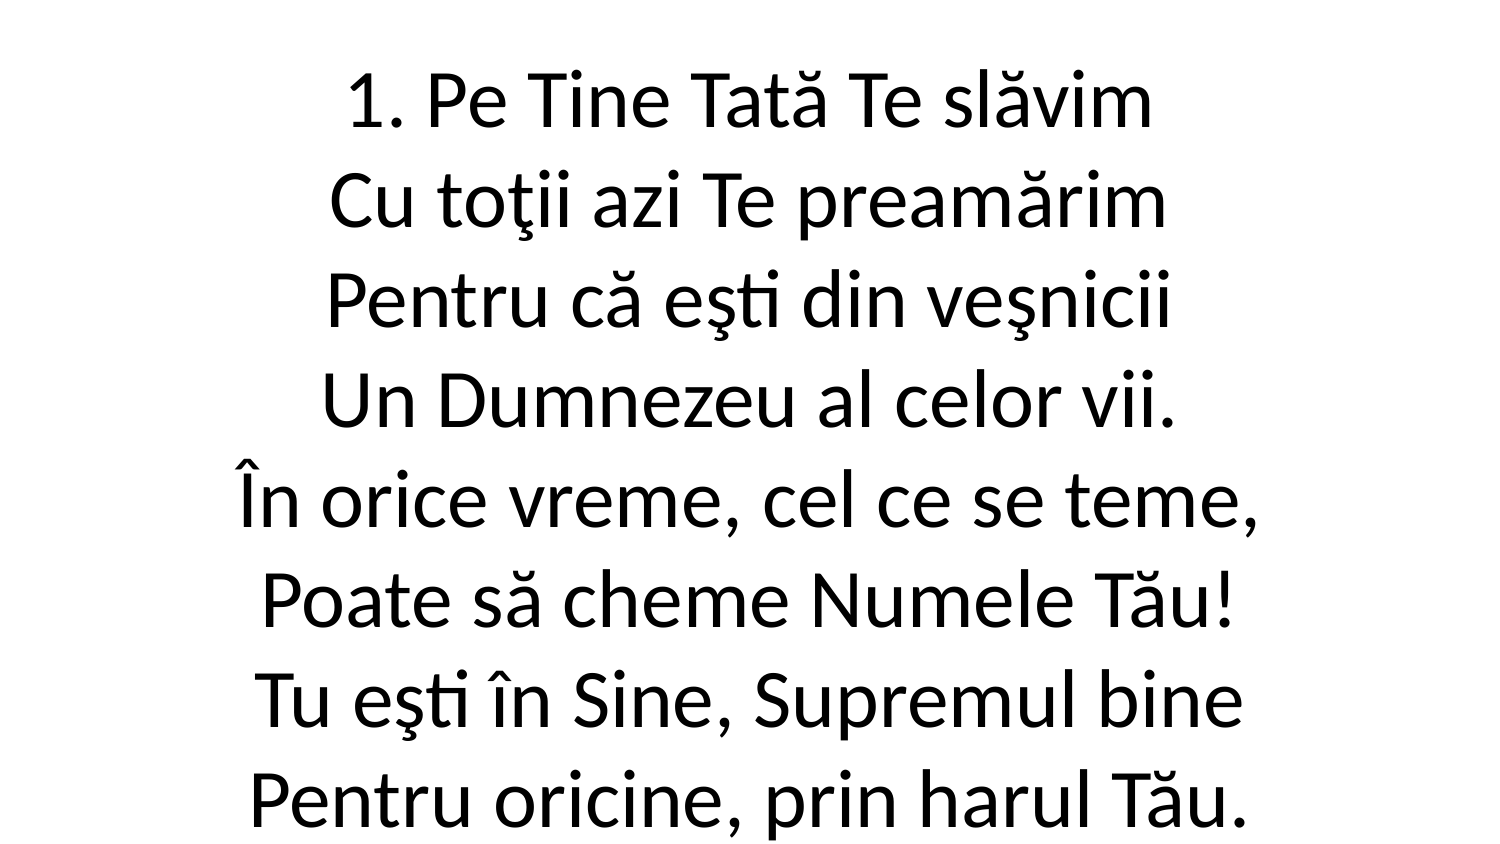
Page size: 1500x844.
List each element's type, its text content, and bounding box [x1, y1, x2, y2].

text_box 1. Pe Tine Tată Te slăvim Cu toţii azi Te preamărim Pentru că eşti din veşnicii Un Dumnezeu al celor vii. În orice vreme, cel ce se teme, Poate să cheme Numele Tău! Tu eşti în Sine, Supremul bine Pentru oricine, prin harul Tău. [222, 0, 1278, 844]
